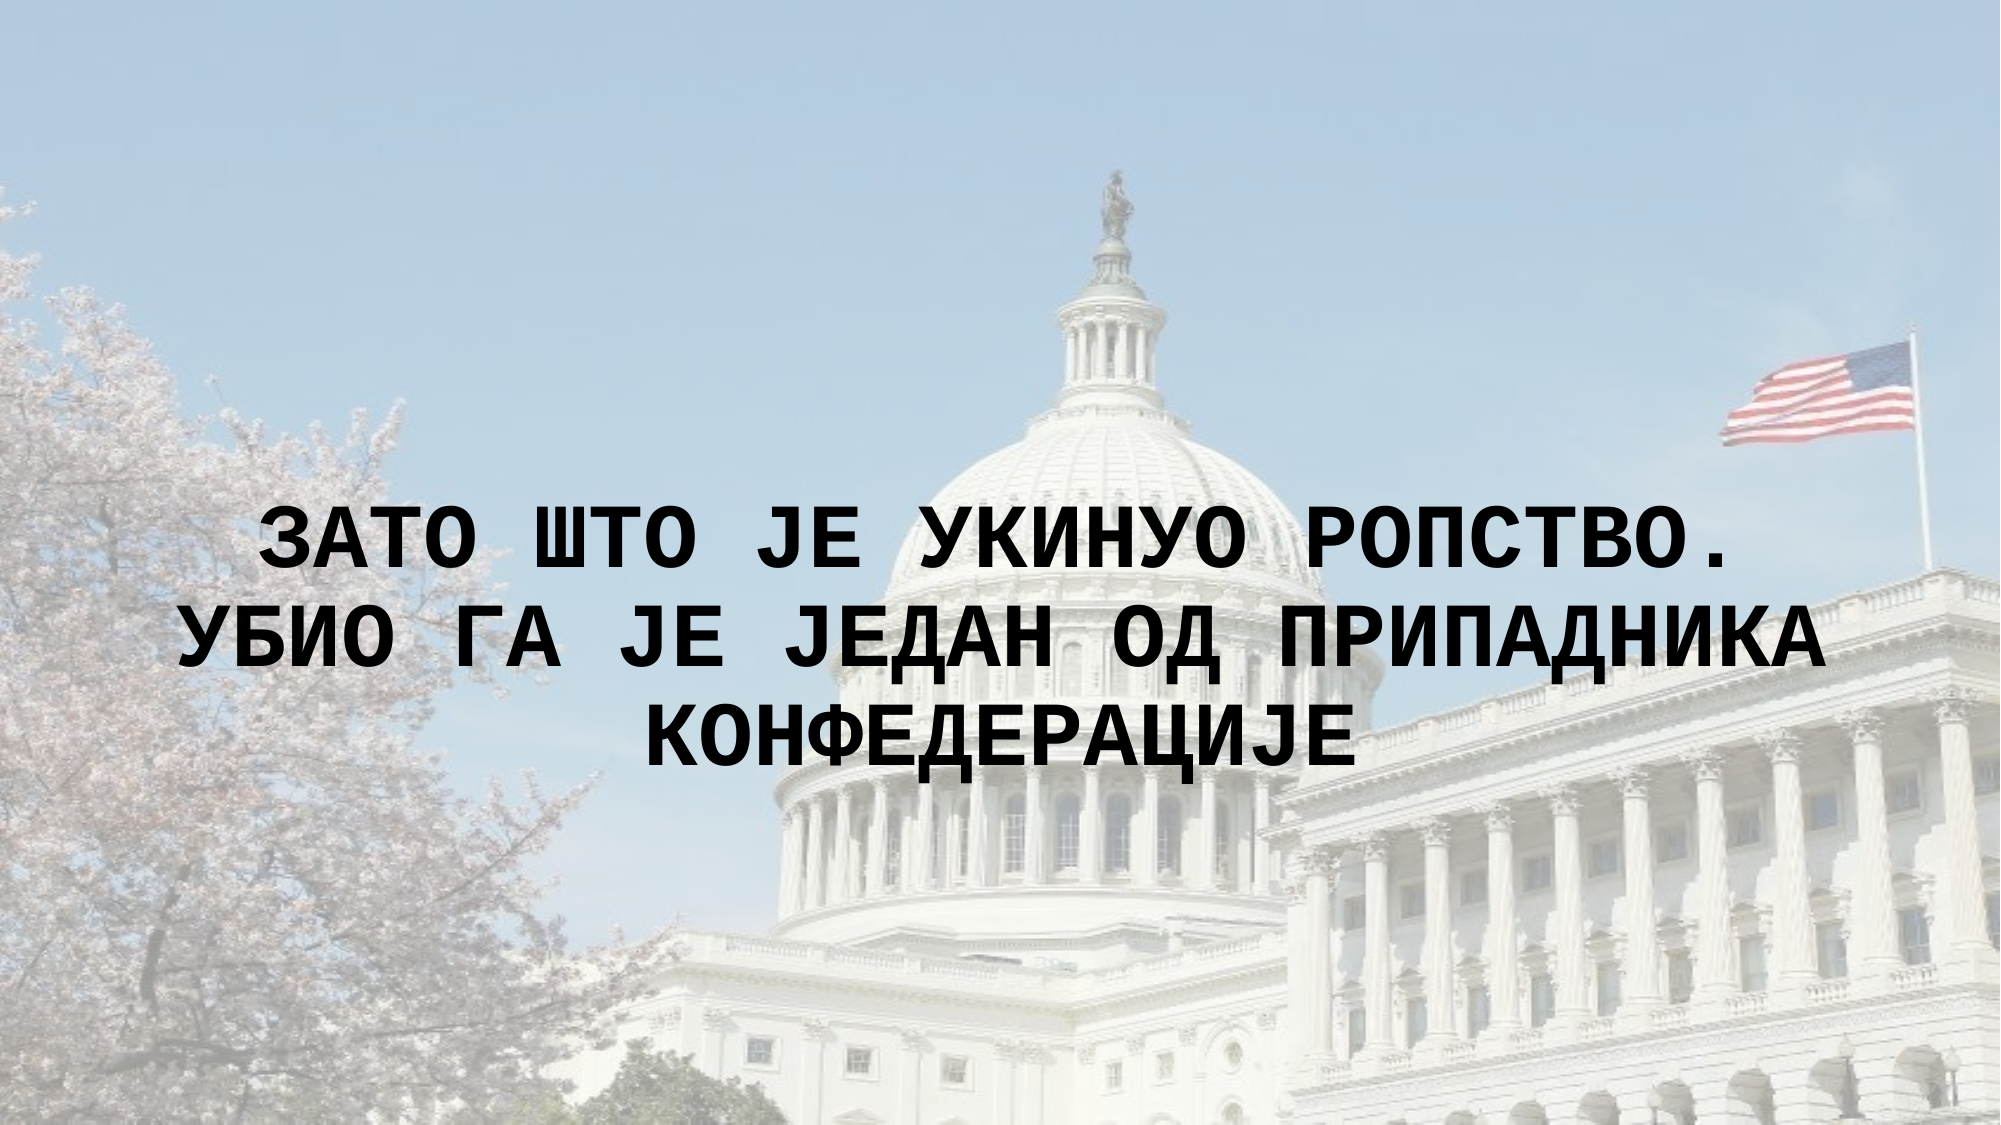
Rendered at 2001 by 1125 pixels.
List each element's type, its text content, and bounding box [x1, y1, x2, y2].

title ЗАТО ШТО ЈЕ УКИНУО РОПСТВО. УБИО ГА ЈЕ ЈЕДАН ОД ПРИПАДНИКА КОНФЕДЕРАЦИЈЕ [109, 271, 1893, 1003]
